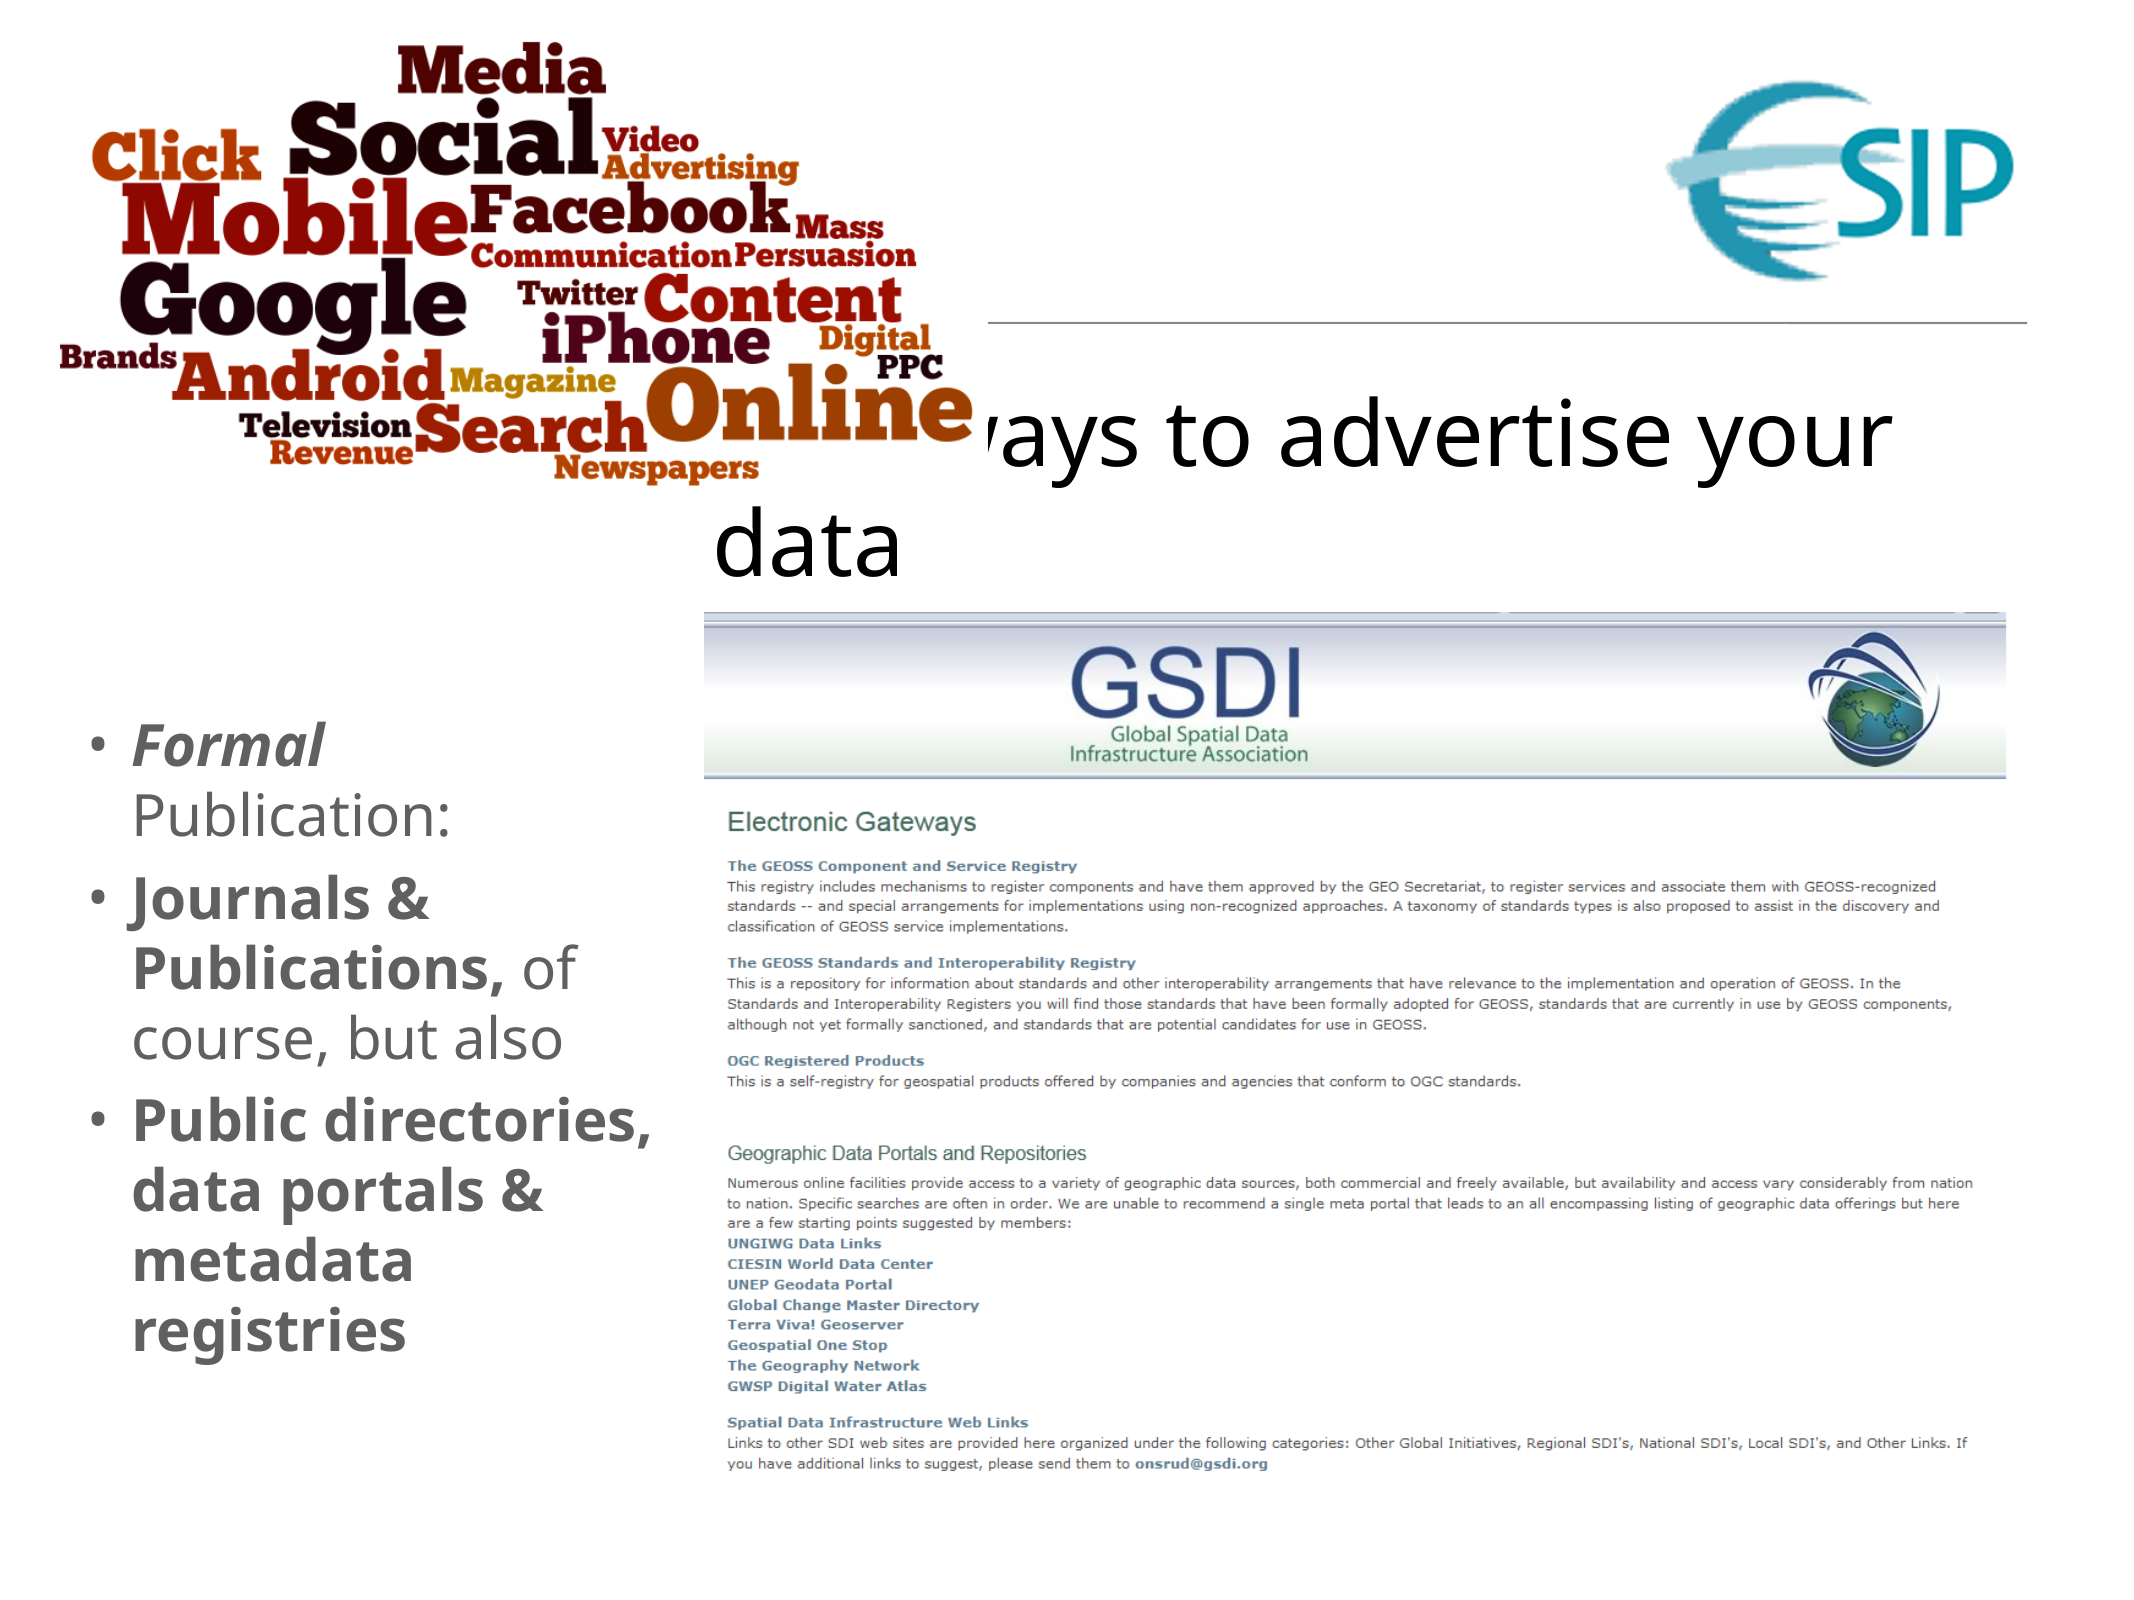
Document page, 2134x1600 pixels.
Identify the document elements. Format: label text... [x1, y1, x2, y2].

picture [1654, 62, 2030, 286]
title New ways to advertise your data [704, 500, 2065, 603]
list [703, 612, 2016, 1516]
list Formal Publication: Journals & Publications, of course, but also Public directories, data portals & metadata registries [79, 699, 667, 1275]
picture [41, 24, 988, 498]
